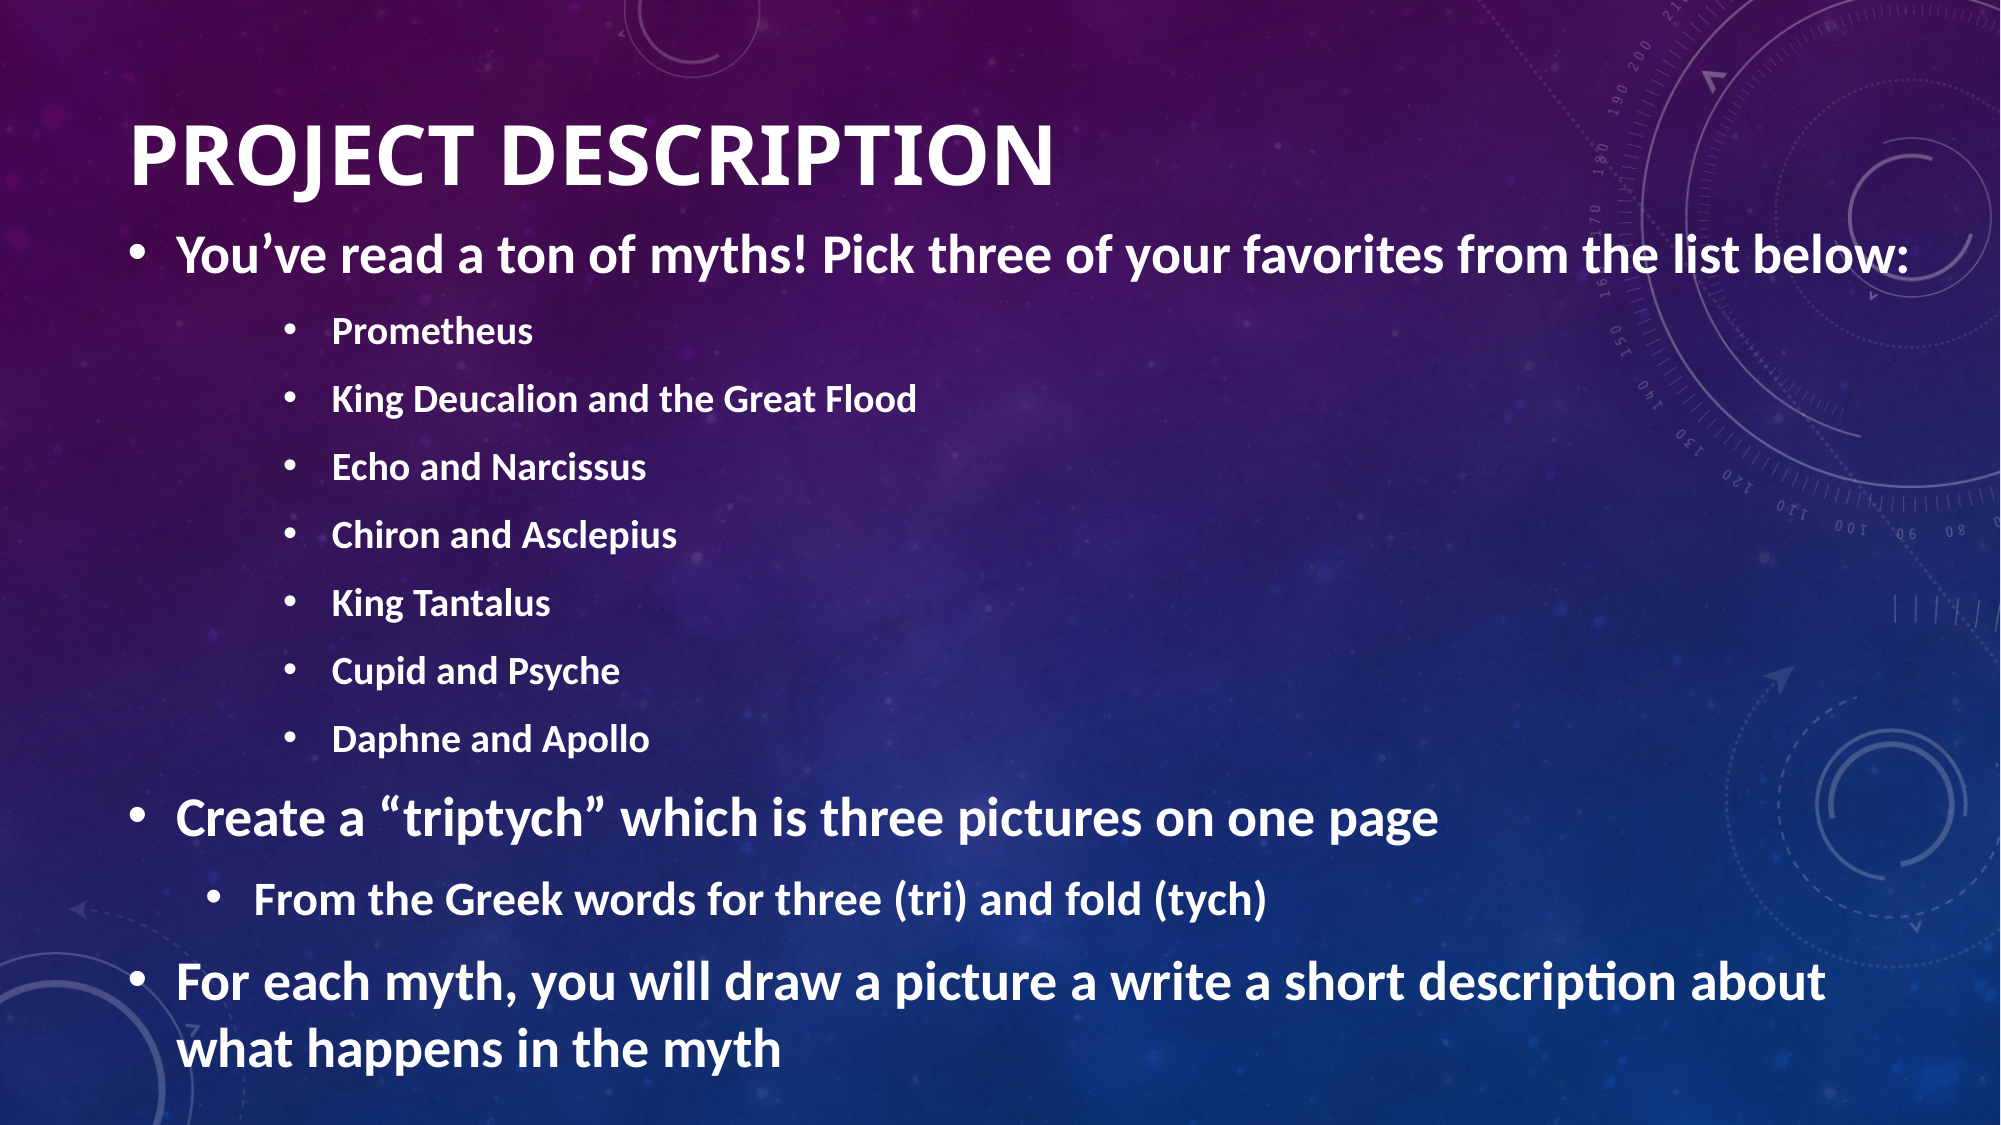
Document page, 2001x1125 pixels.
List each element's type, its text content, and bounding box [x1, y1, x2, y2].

picture [0, 0, 2001, 1125]
title PROJECT DESCRIPTION [112, 27, 1775, 210]
list You’ve read a ton of myths! Pick three of your favorites from the list below: Prometheus King Deucalion and the Great Flood Echo and Narcissus Chiron and Asclepius King Tantalus Cupid and Psyche Daphne and Apollo Create a “triptych” which is three pictures on one page From the Greek words for three (tri) and fold (tych) For each myth, you will draw a picture a write a short description about what happens in the myth [112, 210, 1948, 1100]
